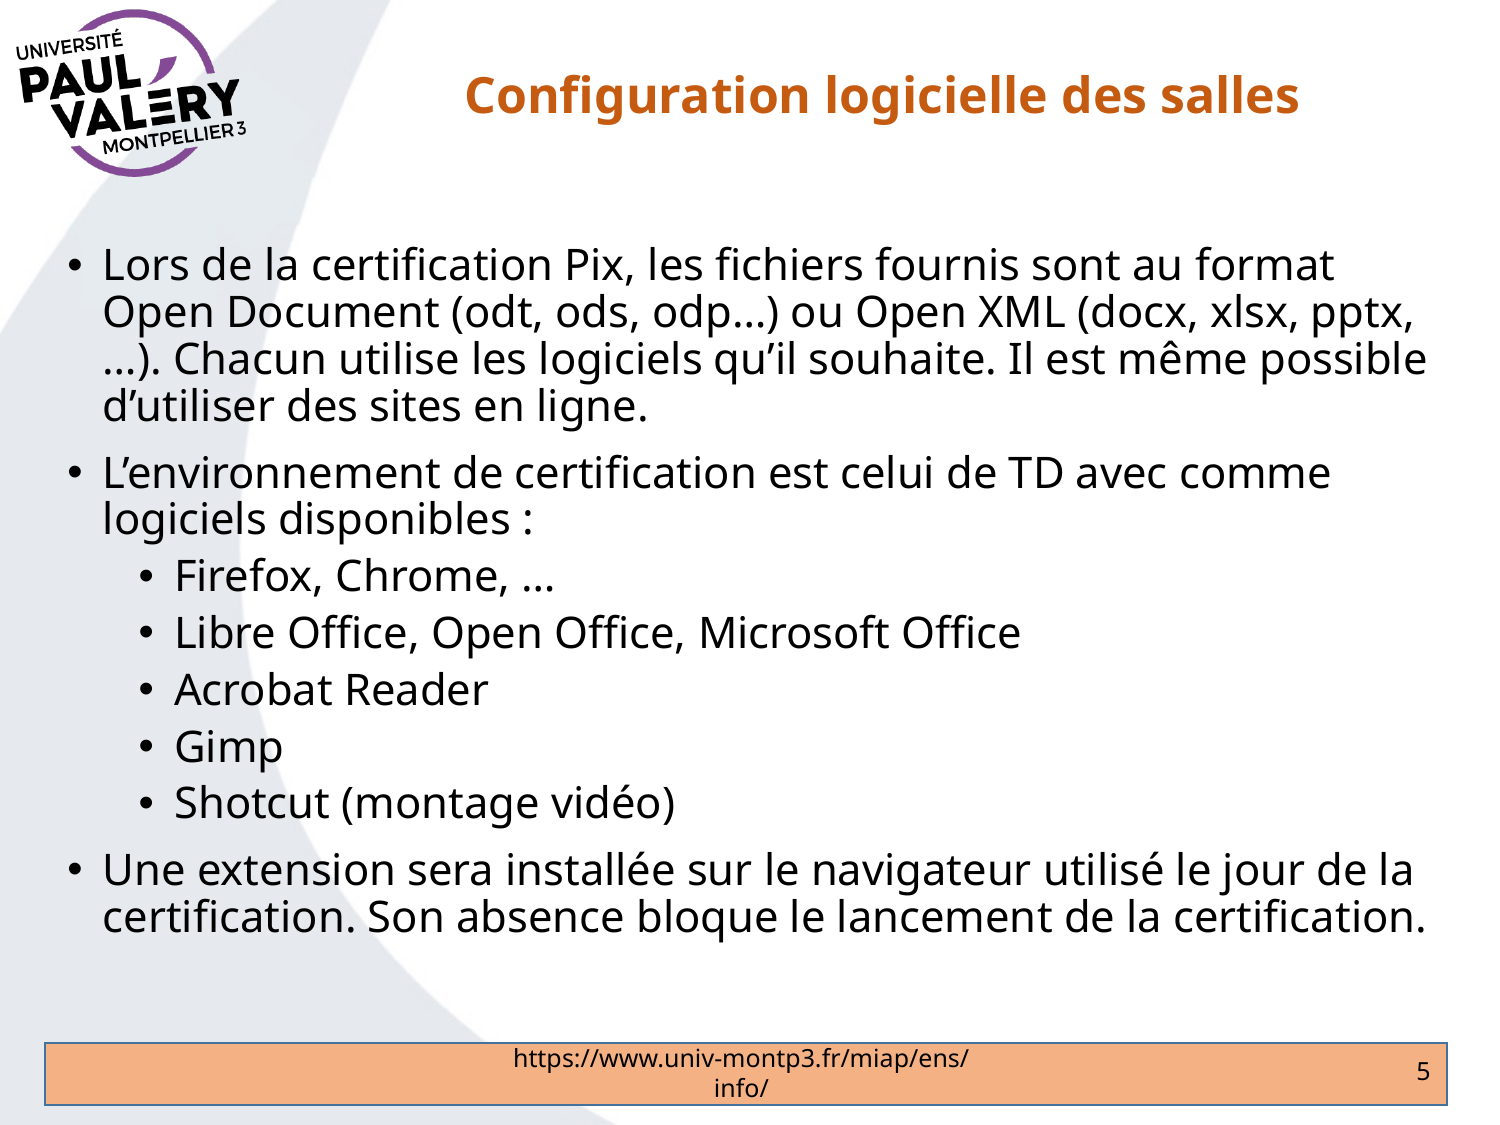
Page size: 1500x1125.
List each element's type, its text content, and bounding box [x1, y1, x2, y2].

footer https://www.univ-montp3.fr/miap/ens/info/ [480, 1042, 1004, 1103]
picture [0, 0, 1500, 1125]
list Lors de la certification Pix, les fichiers fournis sont au format Open Document (odt, ods, odp…) ou Open XML (docx, xlsx, pptx, …). Chacun utilise les logiciels qu’il souhaite. Il est même possible d’utiliser des sites en ligne. L’environnement de certification est celui de TD avec comme logiciels disponibles : Firefox, Chrome, … Libre Office, Open Office, Microsoft Office Acrobat Reader Gimp Shotcut (montage vidéo) Une extension sera installée sur le navigateur utilisé le jour de la certification. Son absence bloque le lancement de la certification. [52, 235, 1446, 1001]
title Configuration logicielle des salles [319, 28, 1446, 168]
slide_number 5 [1107, 1042, 1446, 1103]
